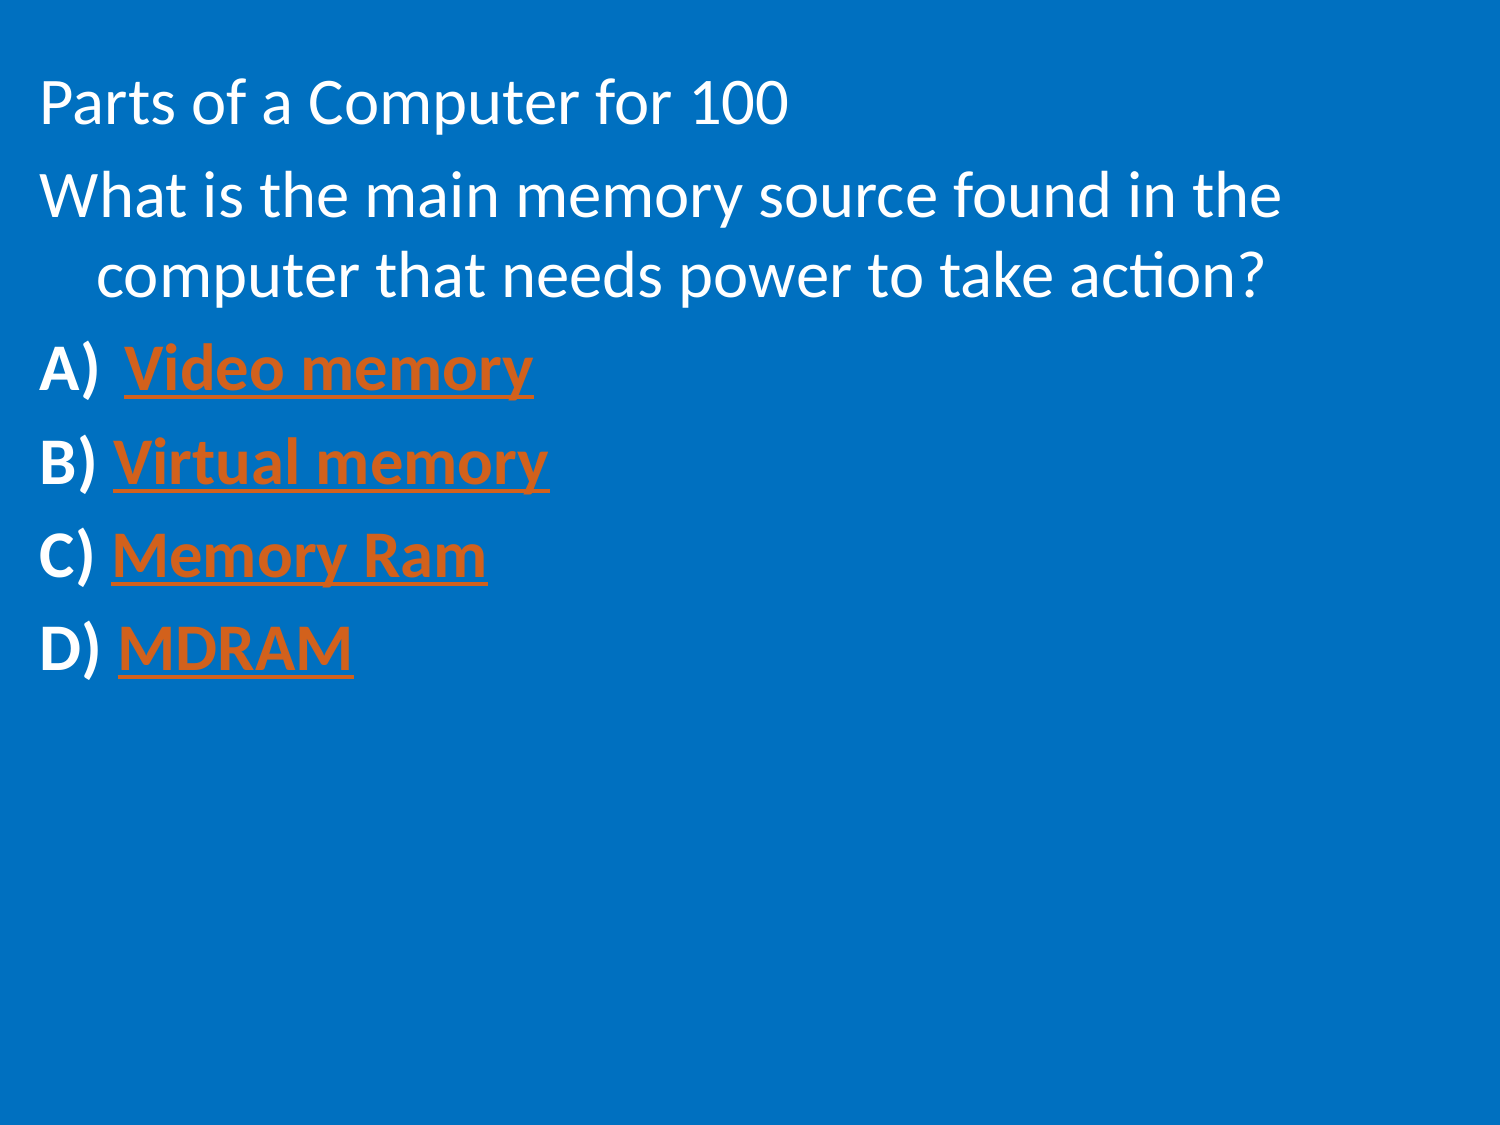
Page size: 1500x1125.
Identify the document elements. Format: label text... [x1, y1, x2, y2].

list Parts of a Computer for 100 What is the main memory source found in the computer that needs power to take action? Video memory B) Virtual memory C) Memory Ram D) MDRAM [24, 50, 1425, 1005]
